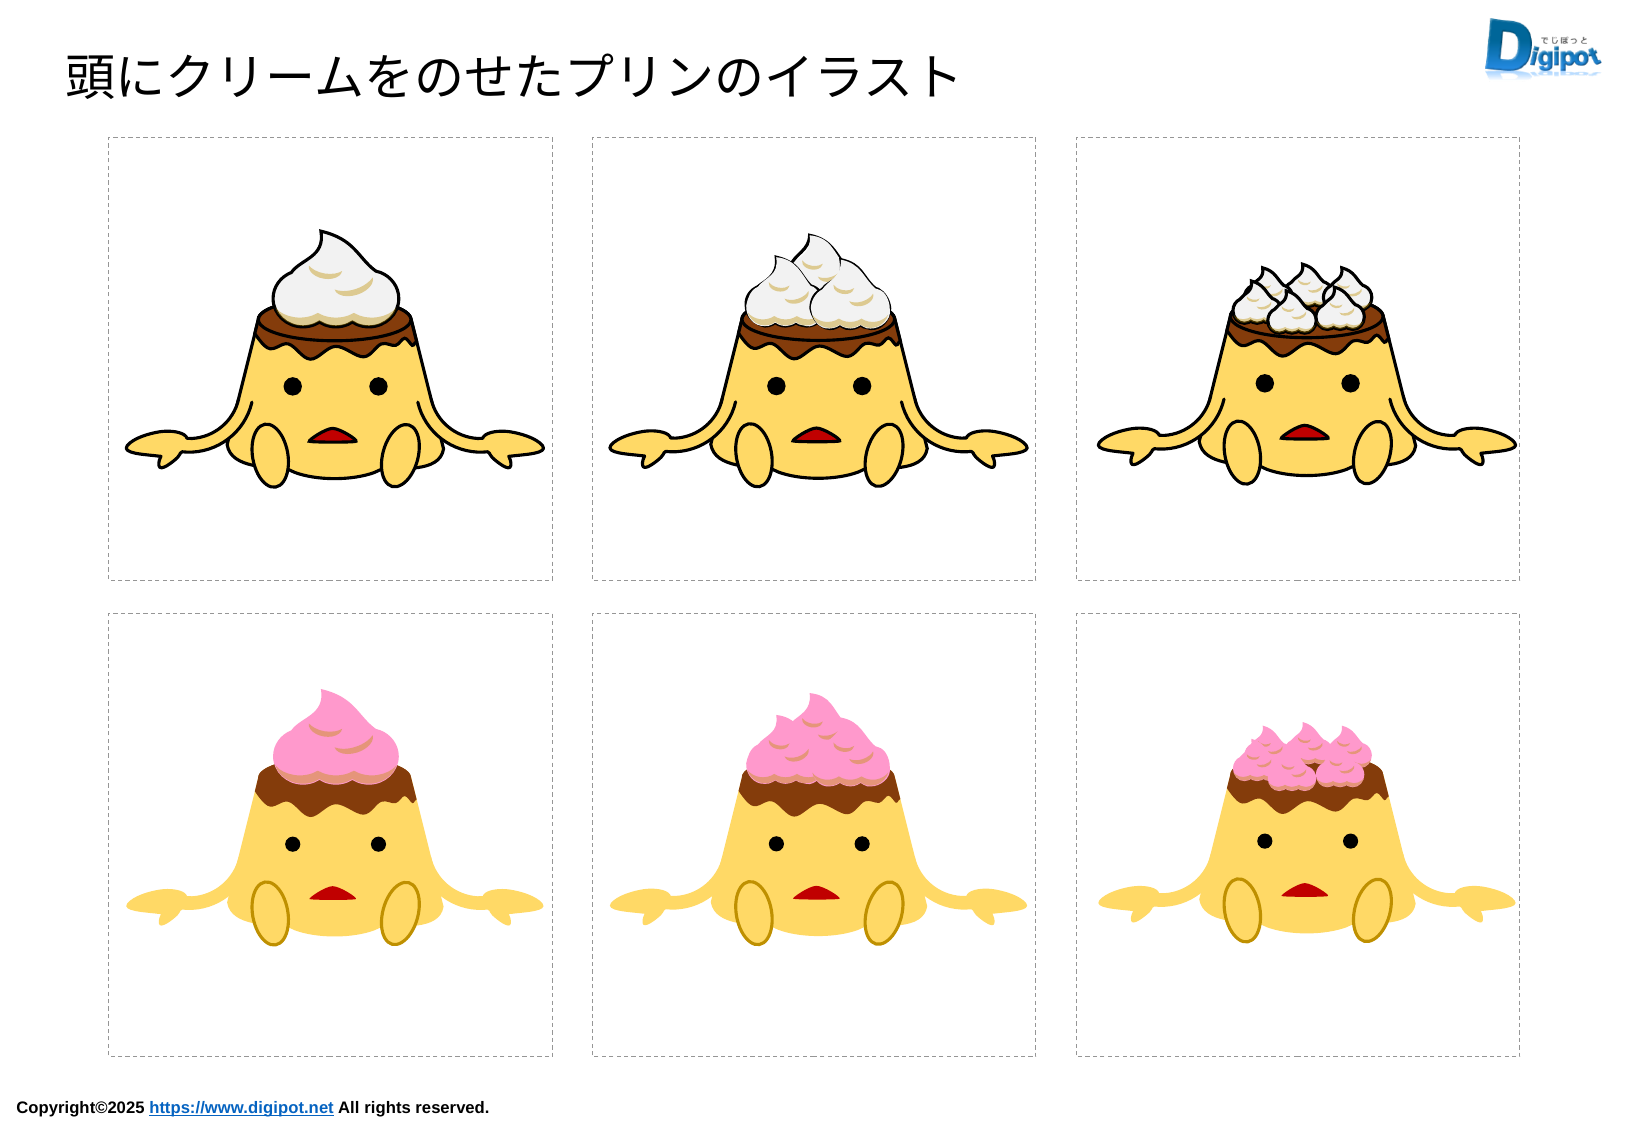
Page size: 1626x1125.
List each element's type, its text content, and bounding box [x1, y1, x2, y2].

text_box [126, 231, 544, 488]
picture [1485, 18, 1602, 82]
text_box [1098, 264, 1516, 485]
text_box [1098, 721, 1516, 943]
text_box 頭にクリームをのせたプリンのイラスト [51, 38, 979, 113]
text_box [609, 693, 1028, 945]
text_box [126, 689, 544, 946]
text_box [609, 235, 1028, 488]
